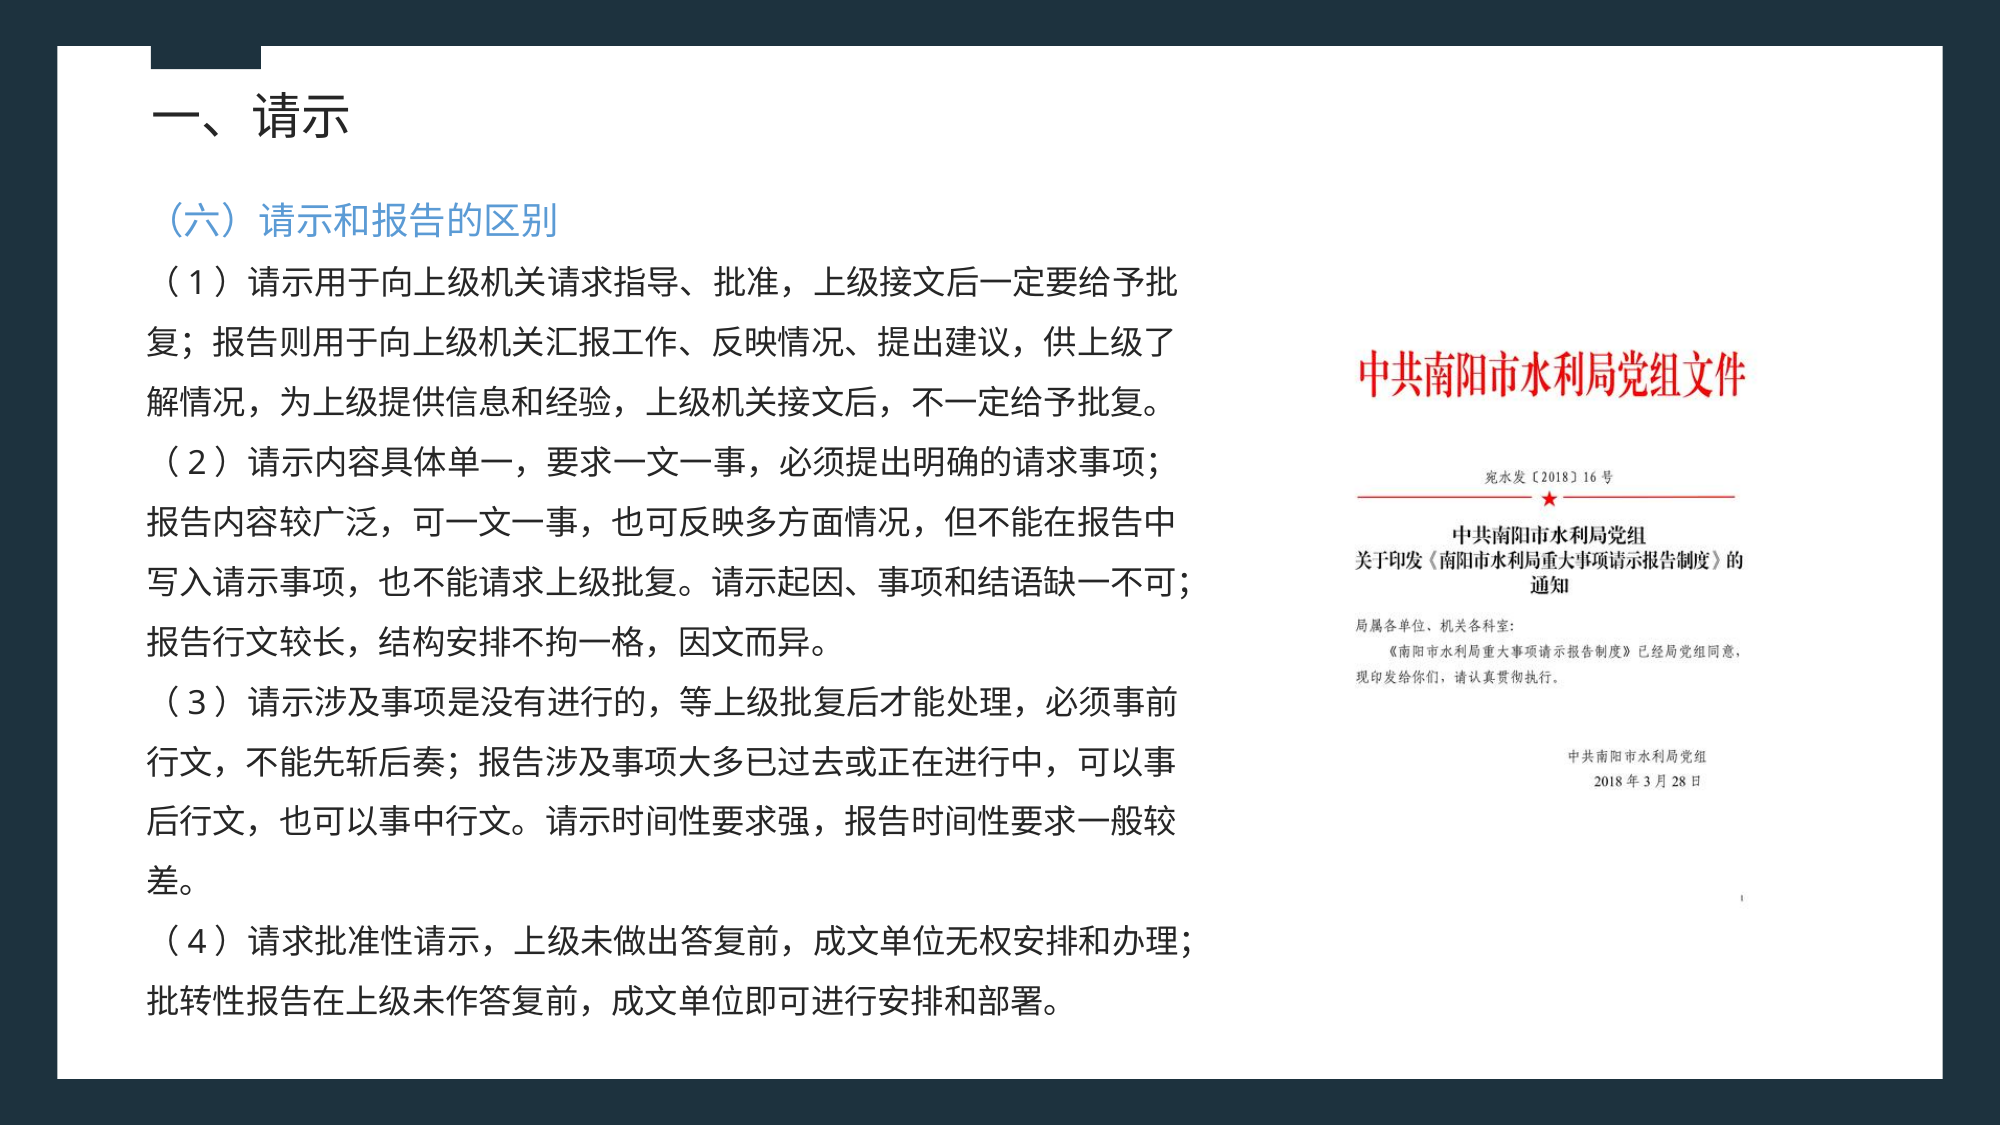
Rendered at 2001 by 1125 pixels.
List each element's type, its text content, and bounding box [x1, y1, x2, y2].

text_box （六）请示和报告的区别 （1）请示用于向上级机关请求指导、批准，上级接文后一定要给予批复；报告则用于向上级机关汇报工作、反映情况、提出建议，供上级了解情况，为上级提供信息和经验，上级机关接文后，不一定给予批复。 （2）请示内容具体单一，要求一文一事，必须提出明确的请求事项；报告内容较广泛，可一文一事，也可反映多方面情况，但不能在报告中写入请示事项，也不能请求上级批复。请示起因、事项和结语缺一不可；报告行文较长，结构安排不拘一格，因文而异。 （3）请示涉及事项是没有进行的，等上级批复后才能处理，必须事前行文，不能先斩后奏；报告涉及事项大多已过去或正在进行中，可以事后行文，也可以事中行文。请示时间性要求强，报告时间性要求一般较差。 （4）请求批准性请示，上级未做出答复前，成文单位无权安排和办理；批转性报告在上级未作答复前，成文单位即可进行安排和部署。 [131, 166, 1223, 1028]
text_box 一、请示 [150, 77, 858, 152]
picture [1288, 197, 1811, 947]
